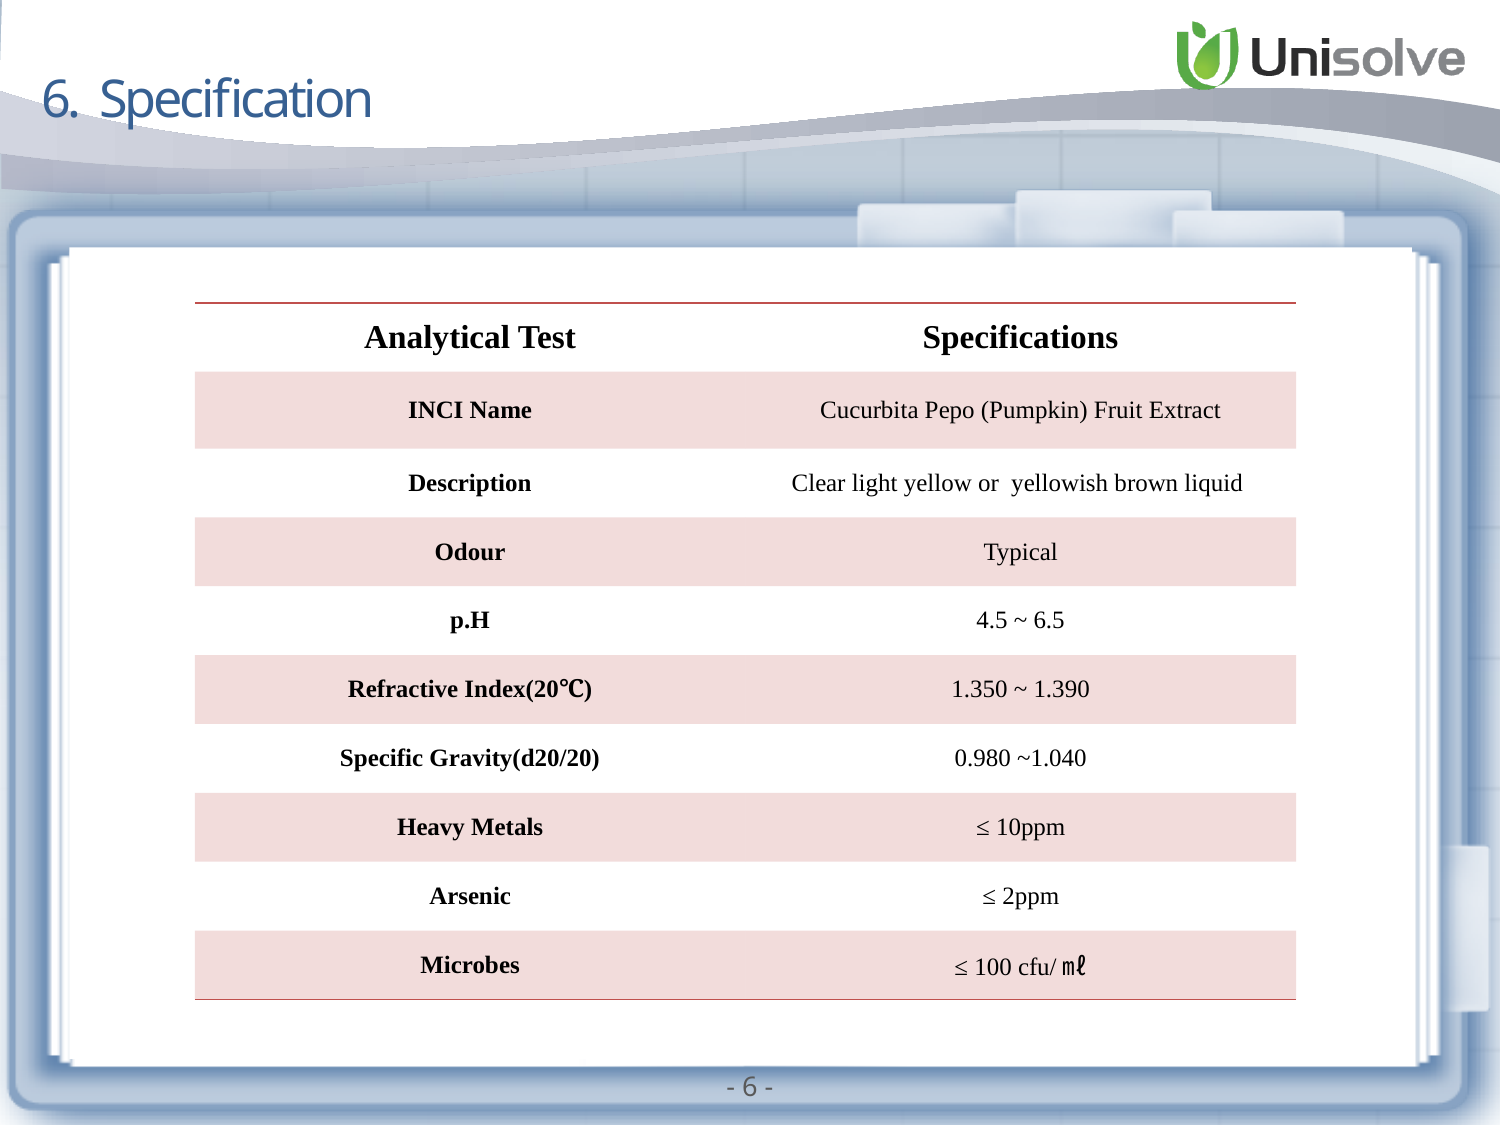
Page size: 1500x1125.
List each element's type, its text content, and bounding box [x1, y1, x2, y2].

table_cell Microbes [195, 931, 745, 999]
table_cell INCI Name [195, 372, 745, 449]
table_cell Specific Gravity(d20/20) [195, 724, 745, 793]
table_cell Cucurbita Pepo (Pumpkin) Fruit Extract [745, 372, 1296, 449]
table_cell Clear light yellow or yellowish brown liquid [745, 449, 1296, 517]
table_cell 0.980 ~1.040 [745, 724, 1296, 793]
table_cell Arsenic [195, 862, 745, 931]
table_cell 1.350 ~ 1.390 [745, 655, 1296, 724]
table_cell Heavy Metals [195, 793, 745, 862]
table_cell p.H [195, 586, 745, 655]
table_cell Odour [195, 517, 745, 586]
table_cell 4.5 ~ 6.5 [745, 586, 1296, 655]
table_cell Typical [745, 517, 1296, 586]
picture [1177, 21, 1465, 90]
table_header Specifications [745, 304, 1296, 372]
table_header Analytical Test [195, 304, 745, 372]
text_box 6. Specification [41, 2, 768, 128]
table_cell ≤ 10ppm [745, 793, 1296, 862]
table_cell Description [195, 449, 745, 517]
table_cell ≤ 2ppm [745, 862, 1296, 931]
table_cell Refractive Index(20℃) [195, 655, 745, 724]
table_cell ≤ 100 cfu/㎖ [745, 931, 1296, 999]
picture [667, 130, 1398, 160]
text_box - 6 - [0, 1061, 1500, 1122]
